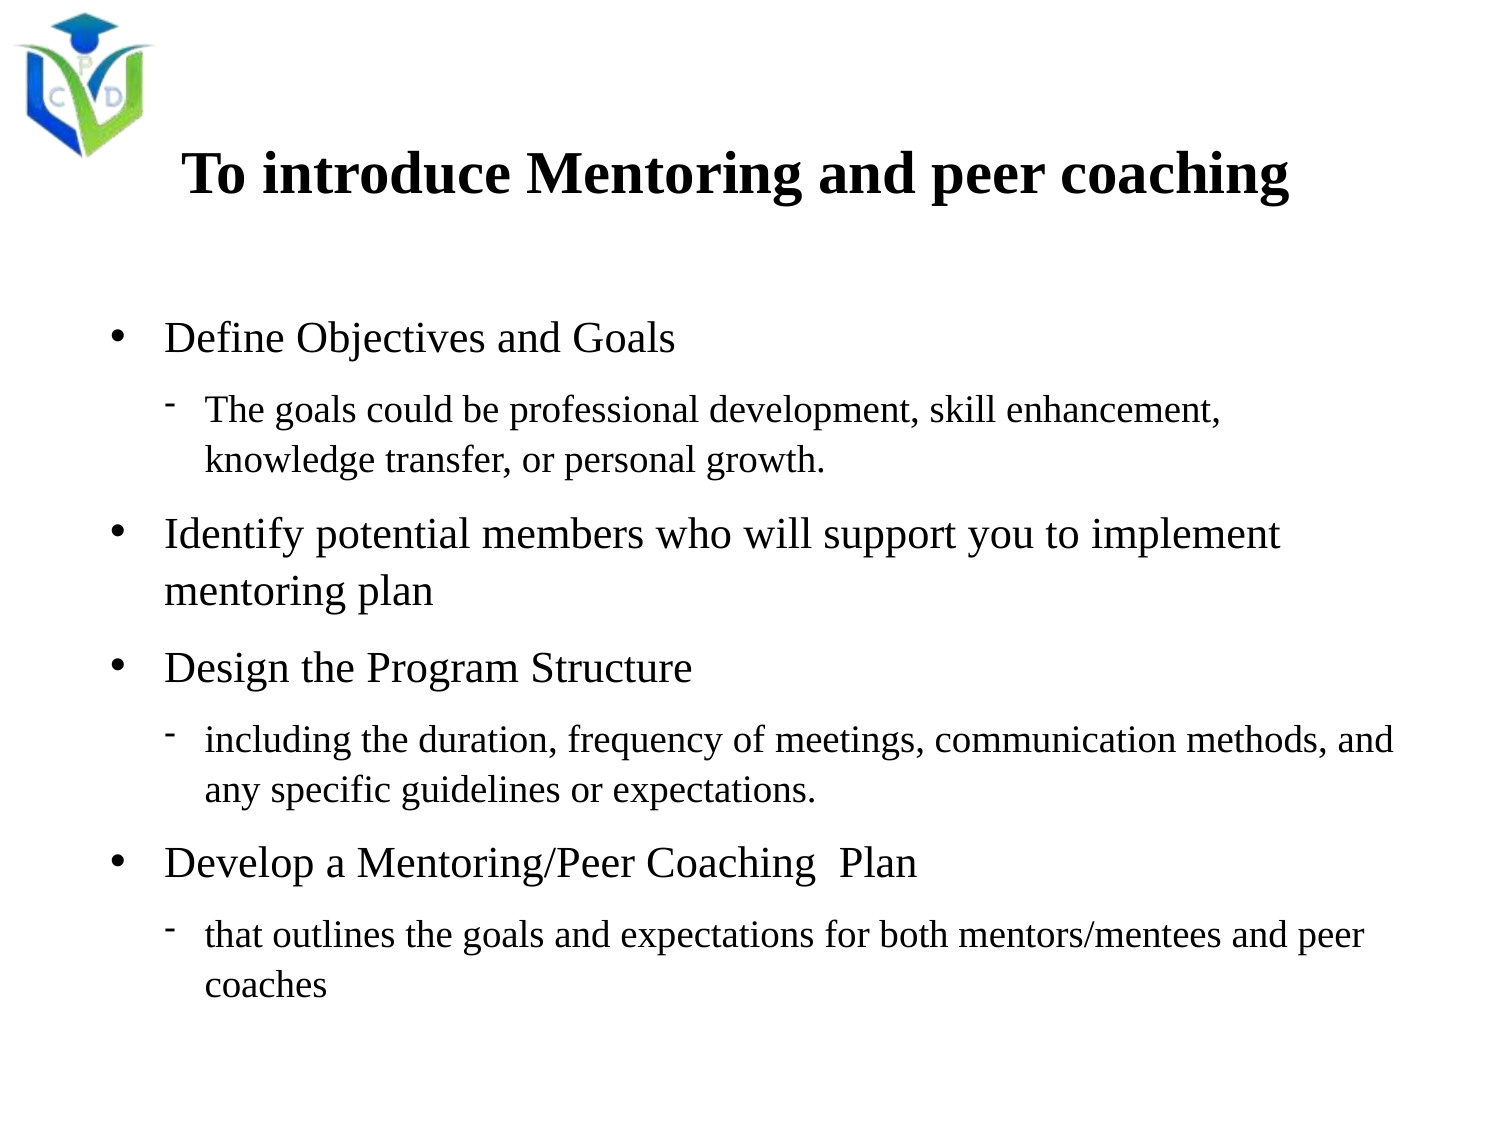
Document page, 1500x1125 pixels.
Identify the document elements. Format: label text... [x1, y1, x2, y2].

list Define Objectives and Goals The goals could be professional development, skill enhancement, knowledge transfer, or personal growth. Identify potential members who will support you to implement mentoring plan Design the Program Structure including the duration, frequency of meetings, communication methods, and any specific guidelines or expectations. Develop a Mentoring/Peer Coaching Plan that outlines the goals and expectations for both mentors/mentees and peer coaches [95, 296, 1418, 1015]
title To introduce Mentoring and peer coaching [148, 116, 1340, 222]
picture [12, 12, 159, 158]
